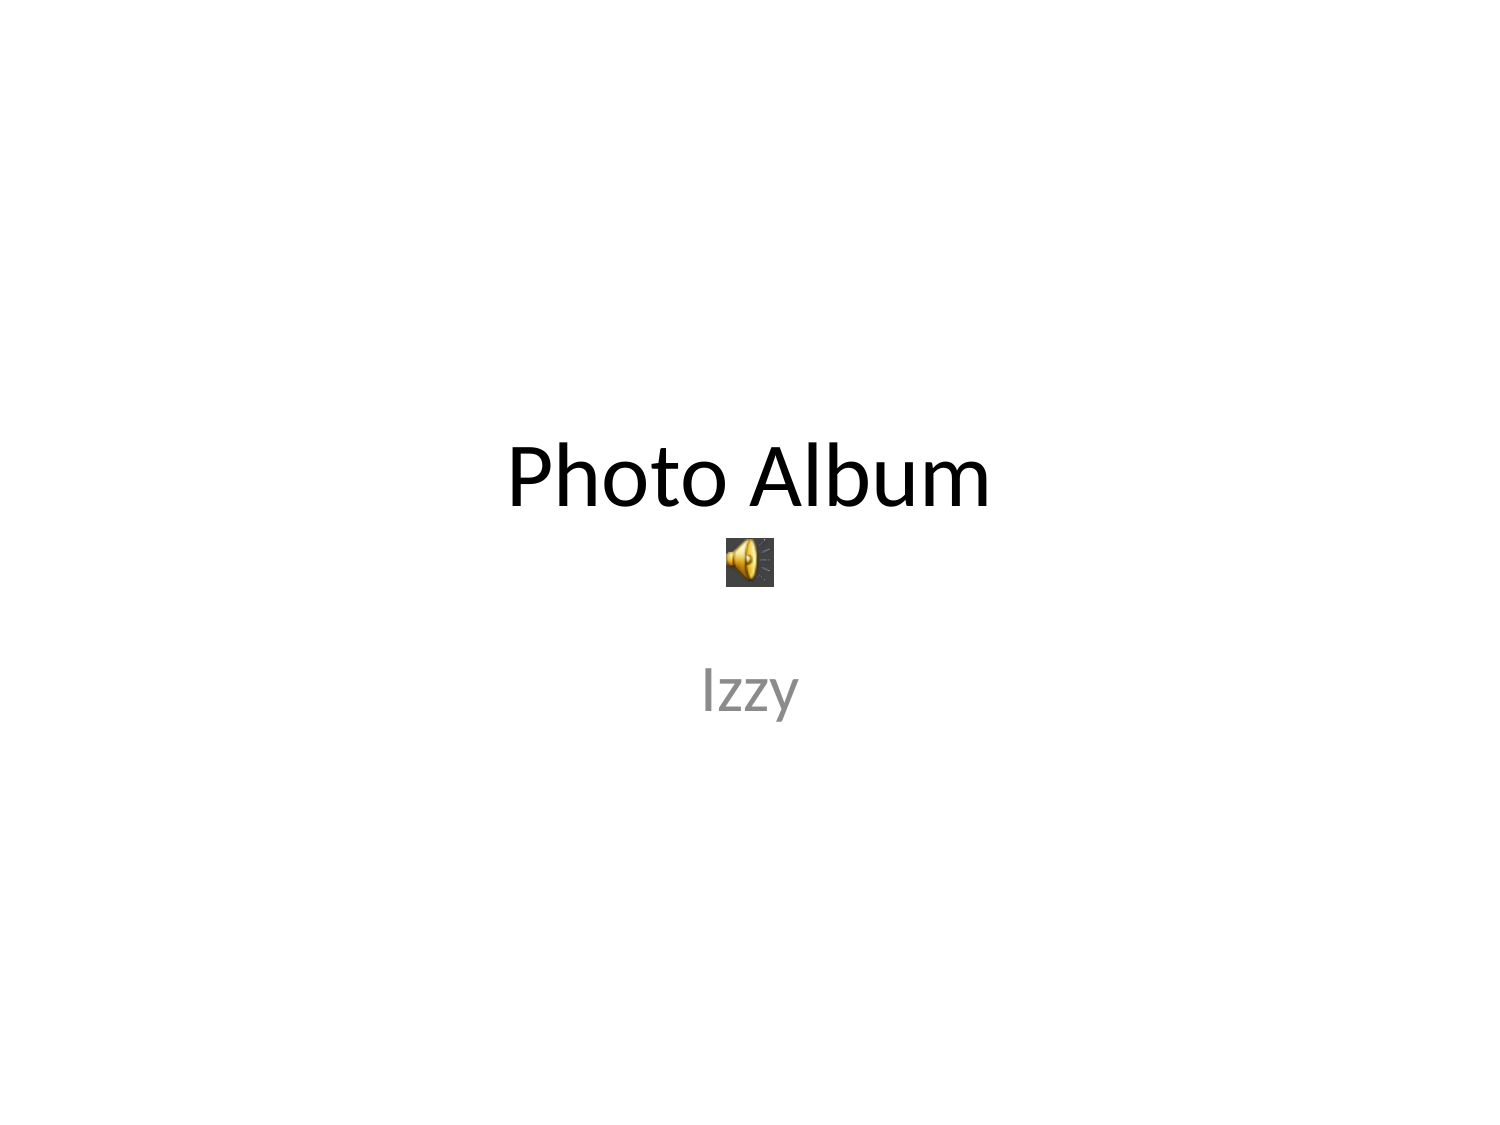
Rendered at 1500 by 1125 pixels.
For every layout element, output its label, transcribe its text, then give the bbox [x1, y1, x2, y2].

title Photo Album [112, 349, 1388, 591]
subtitle Izzy [225, 637, 1275, 925]
picture [724, 537, 776, 588]
